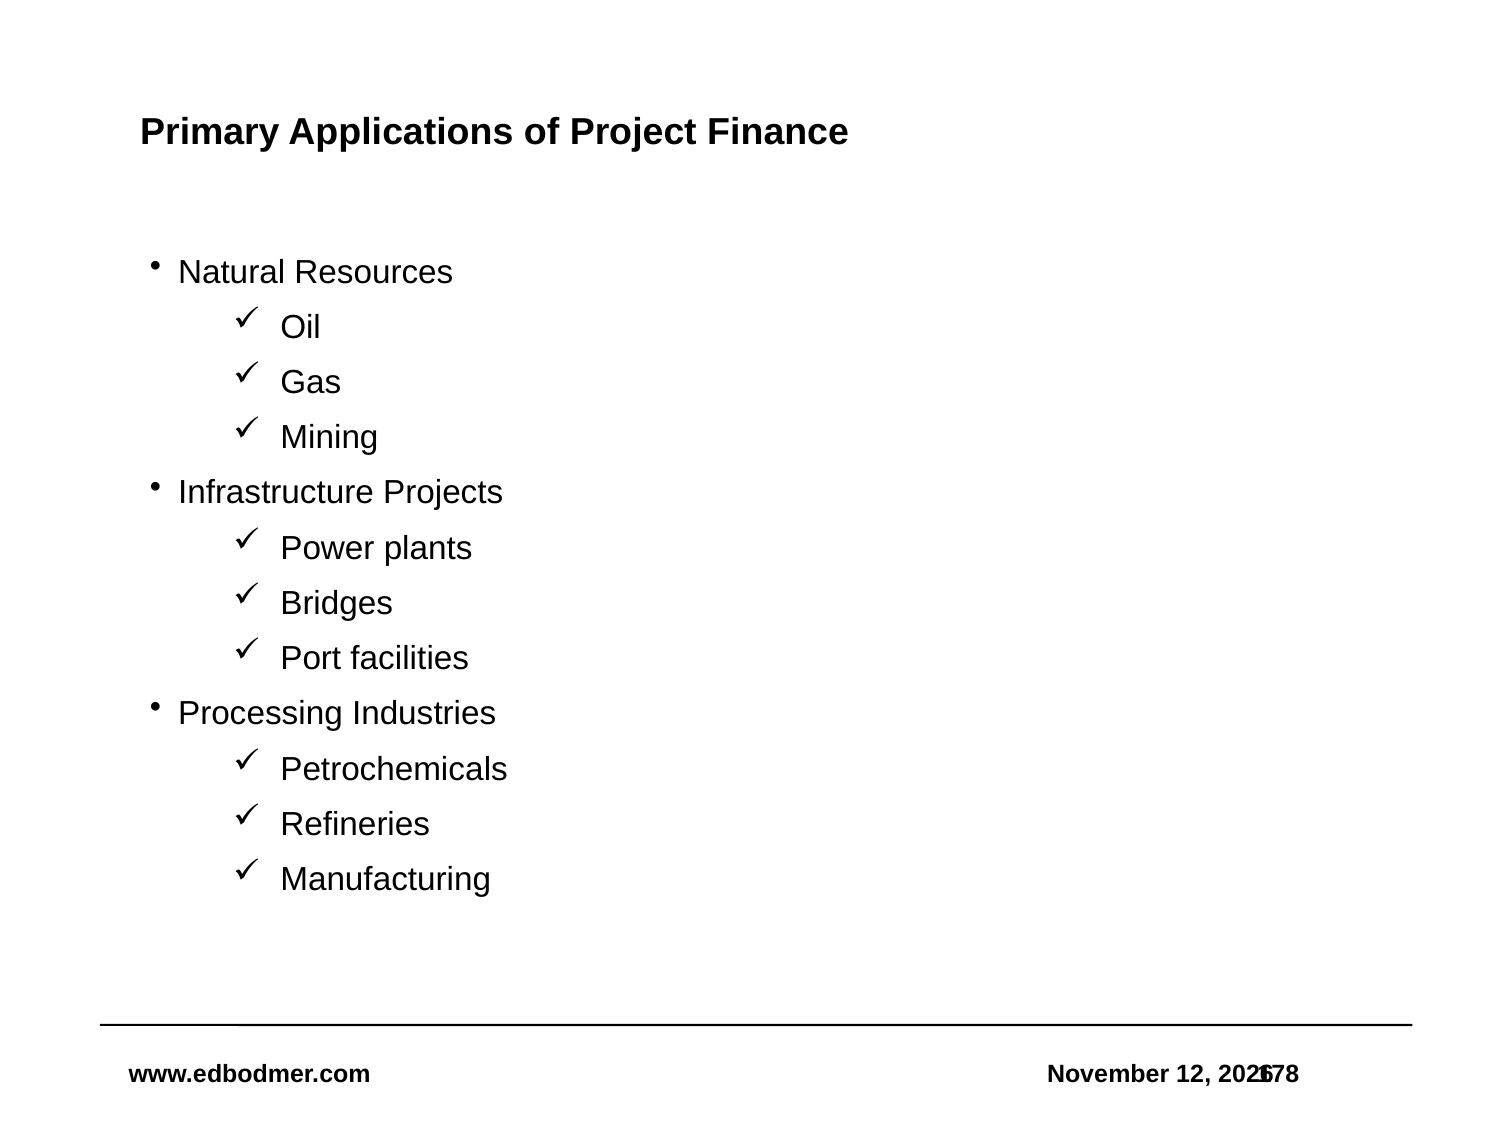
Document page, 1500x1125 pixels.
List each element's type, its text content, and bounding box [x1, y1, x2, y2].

list Natural Resources Oil Gas Mining Infrastructure Projects Power plants Bridges Port facilities Processing Industries Petrochemicals Refineries Manufacturing [124, 249, 1376, 1001]
title Primary Applications of Project Finance [124, 99, 1288, 226]
